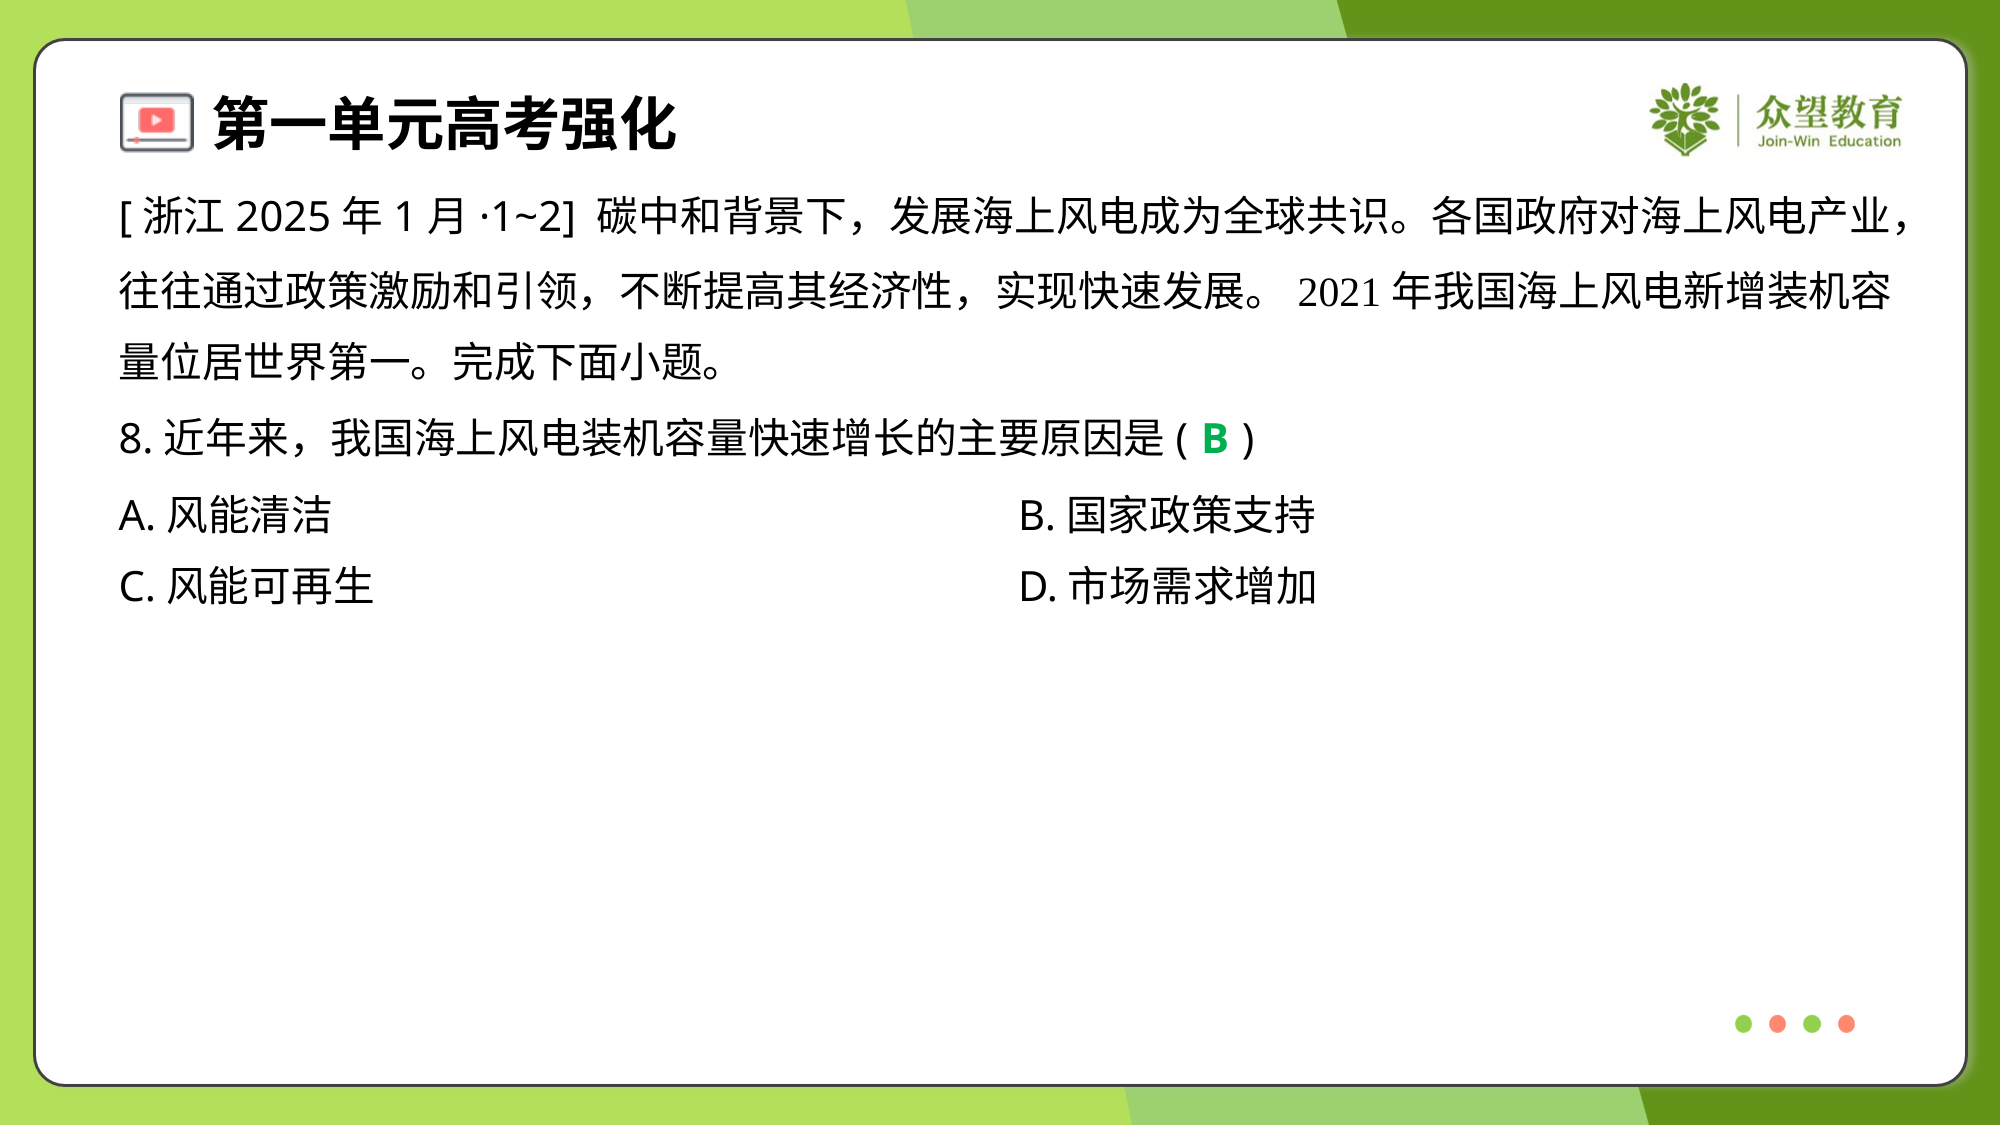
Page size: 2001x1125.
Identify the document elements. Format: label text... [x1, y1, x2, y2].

text_box 8.近年来，我国海上风电装机容量快速增长的主要原因是( ) [1245, 387, 1883, 454]
text_box B [1185, 387, 1245, 455]
text_box 8.近年来，我国海上风电装机容量快速增长的主要原因是( ) [118, 387, 1185, 454]
text_box [浙江2025年1月·1~2] 碳中和背景下，发展海上风电成为全球共识。各国政府对海上风电产业， 往往通过政策激励和引领，不断提高其经济性，实现快速发展。2021年我国海上风电新增装机容 量位居世界第一。完成下面小题。 [118, 164, 1883, 379]
picture [0, 0, 2000, 1125]
text_box A.风能清洁 B.国家政策支持 C.风能可再生 D.市场需求增加 [118, 463, 1883, 602]
